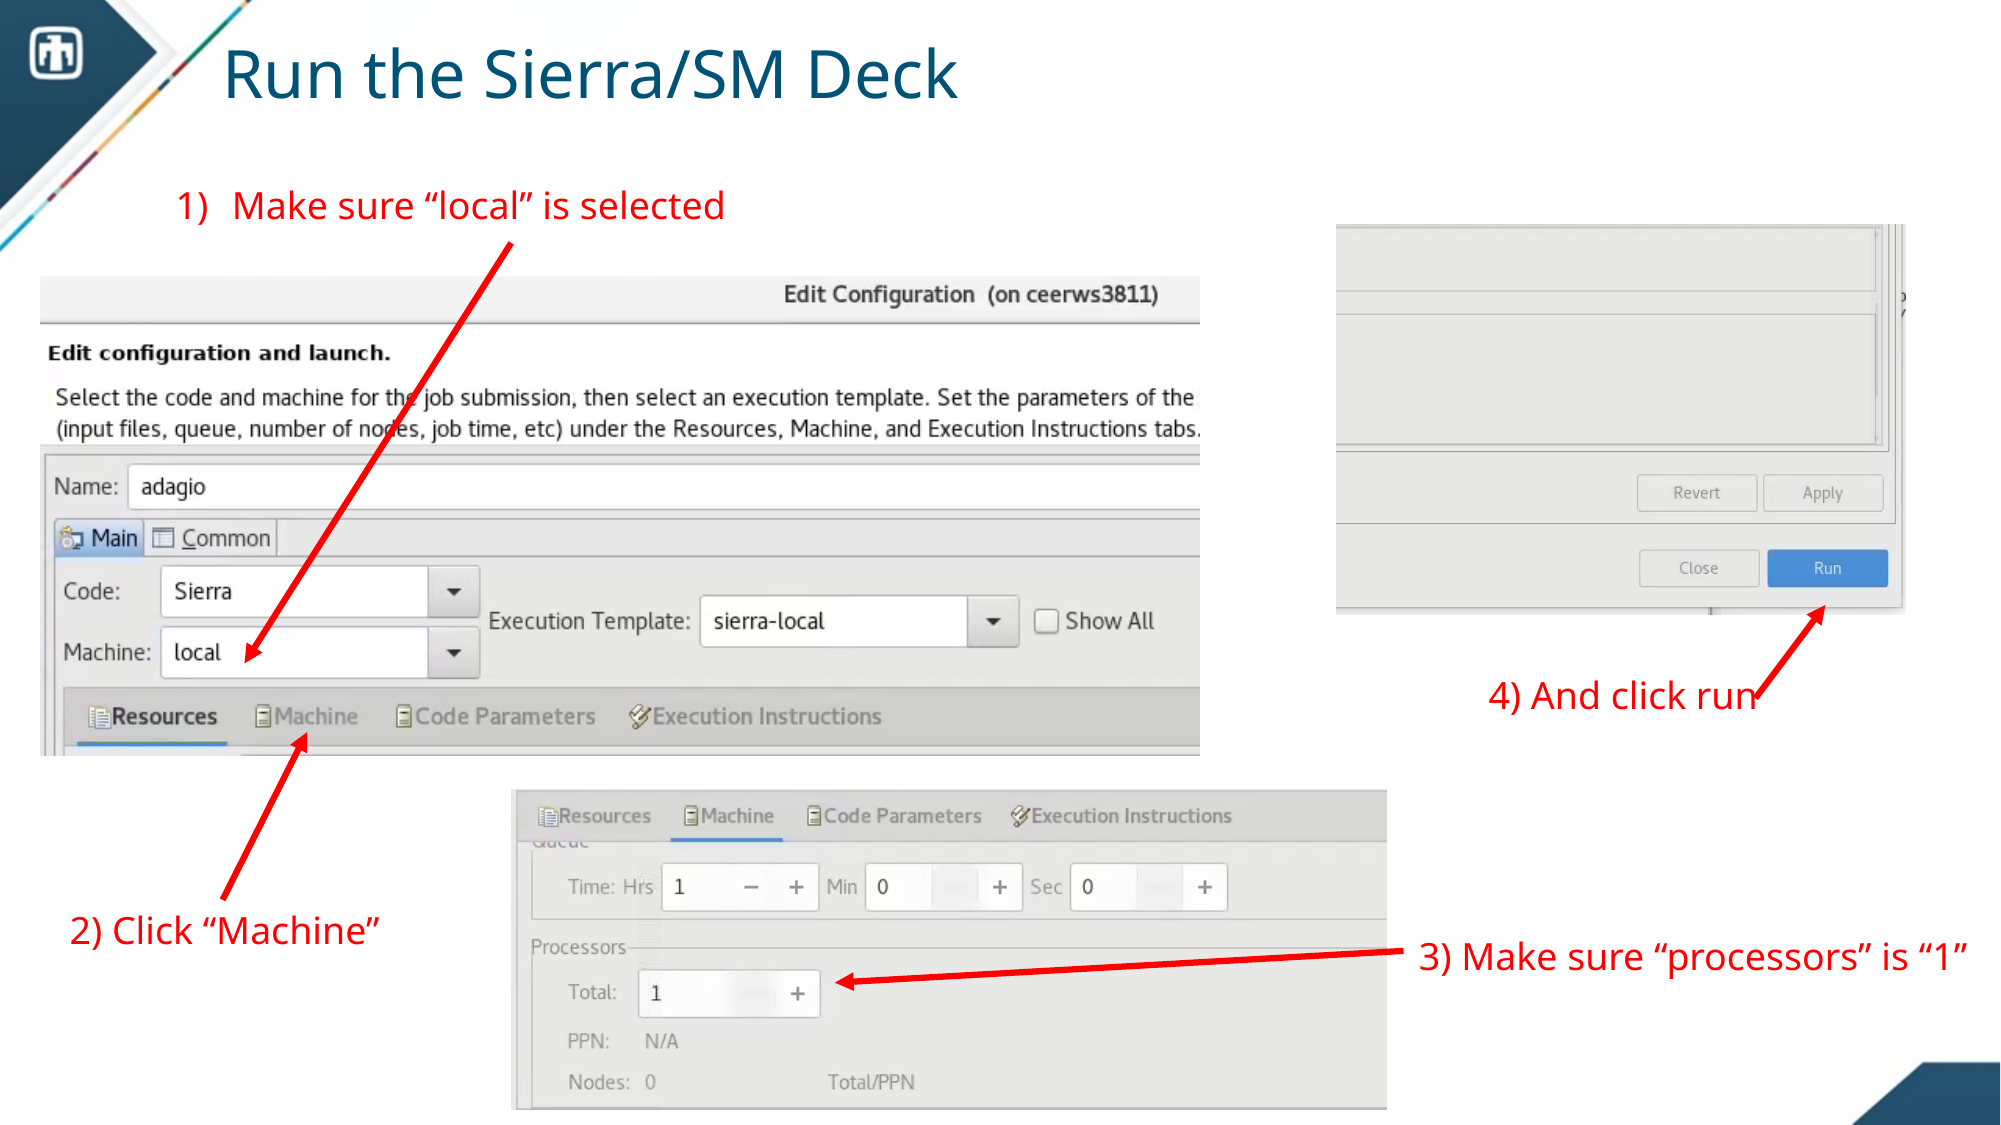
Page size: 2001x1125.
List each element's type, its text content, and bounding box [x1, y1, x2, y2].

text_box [1755, 605, 1826, 699]
text_box 2) Click “Machine” [54, 899, 223, 1002]
picture [0, 0, 2001, 1125]
text_box 3) Make sure “processors” is “1” [1403, 925, 1572, 1028]
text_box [222, 732, 308, 900]
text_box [834, 950, 1404, 983]
text_box Make sure “local” is selected [160, 174, 329, 276]
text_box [244, 242, 512, 664]
title Run the Sierra/SM Deck [222, 13, 1879, 141]
text_box 4) And click run [1473, 664, 1642, 767]
